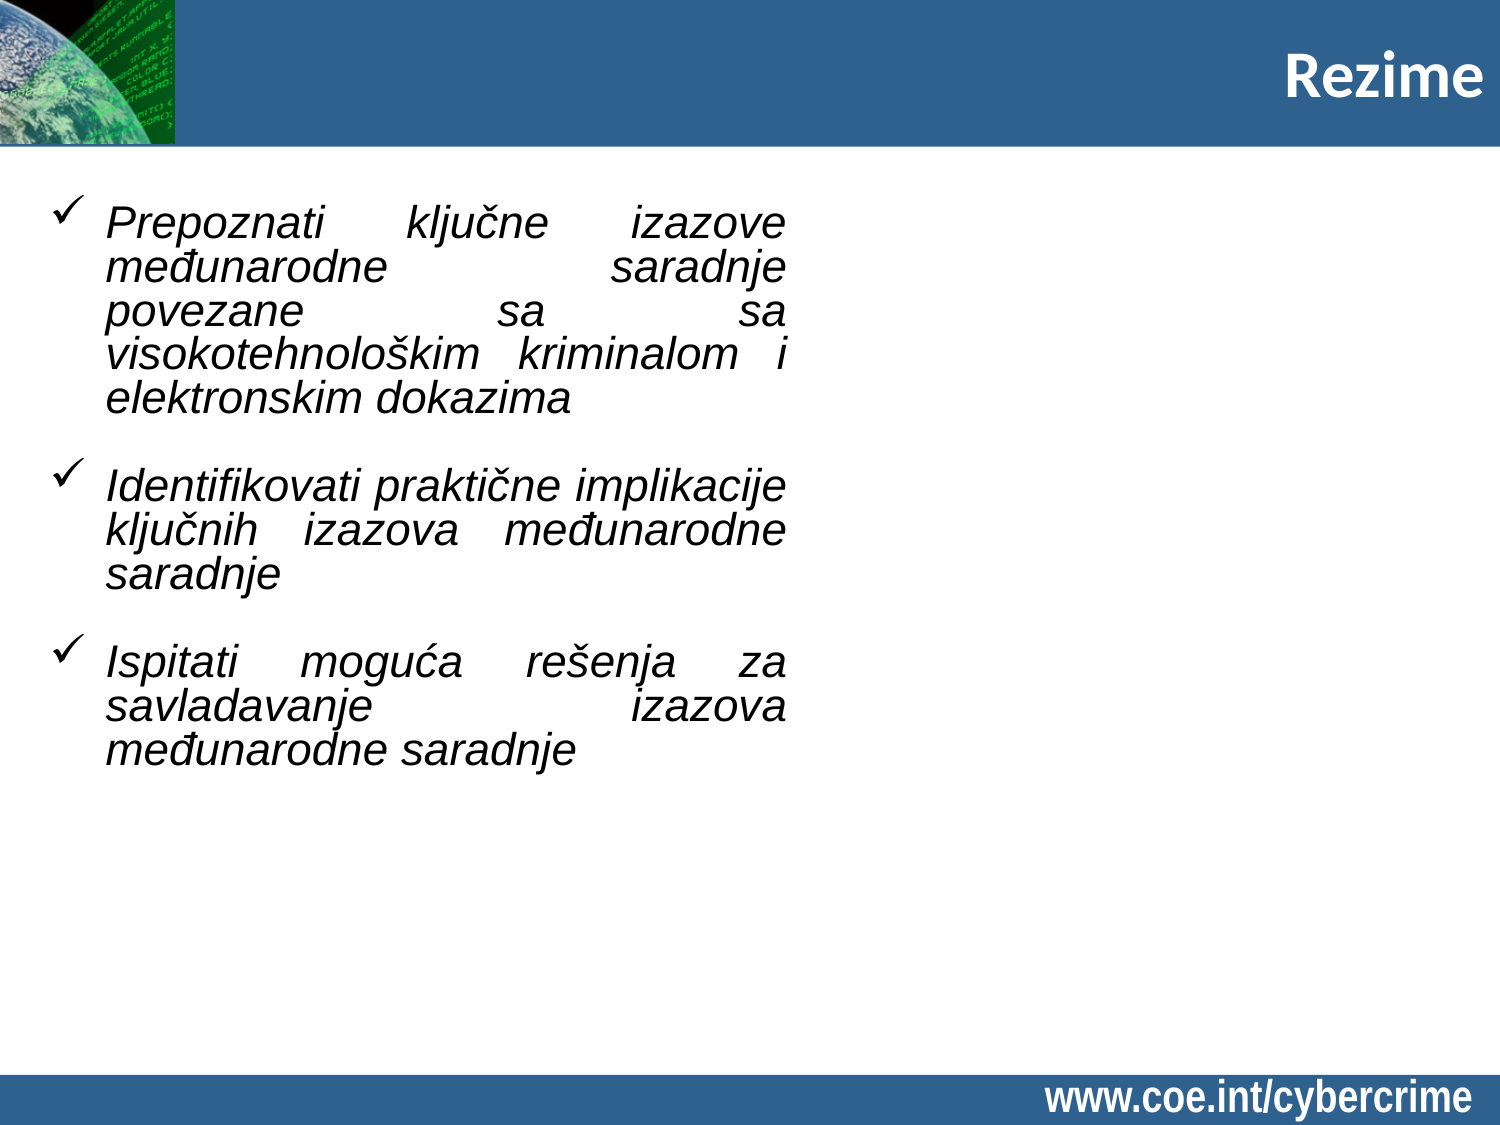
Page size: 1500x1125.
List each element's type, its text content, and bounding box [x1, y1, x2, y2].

picture [0, 0, 175, 144]
text_box www.coe.int/cybercrime [1030, 1059, 1500, 1125]
text_box Rezime [177, 0, 1500, 149]
text_box Prepoznati ključne izazove međunarodne saradnje povezane sa sa visokotehnološkim kriminalom i elektronskim dokazima Identifikovati praktične implikacije ključnih izazova međunarodne saradnje Ispitati moguća rešenja za savladavanje izazova međunarodne saradnje [34, 195, 802, 914]
text_box [0, 1073, 1030, 1125]
